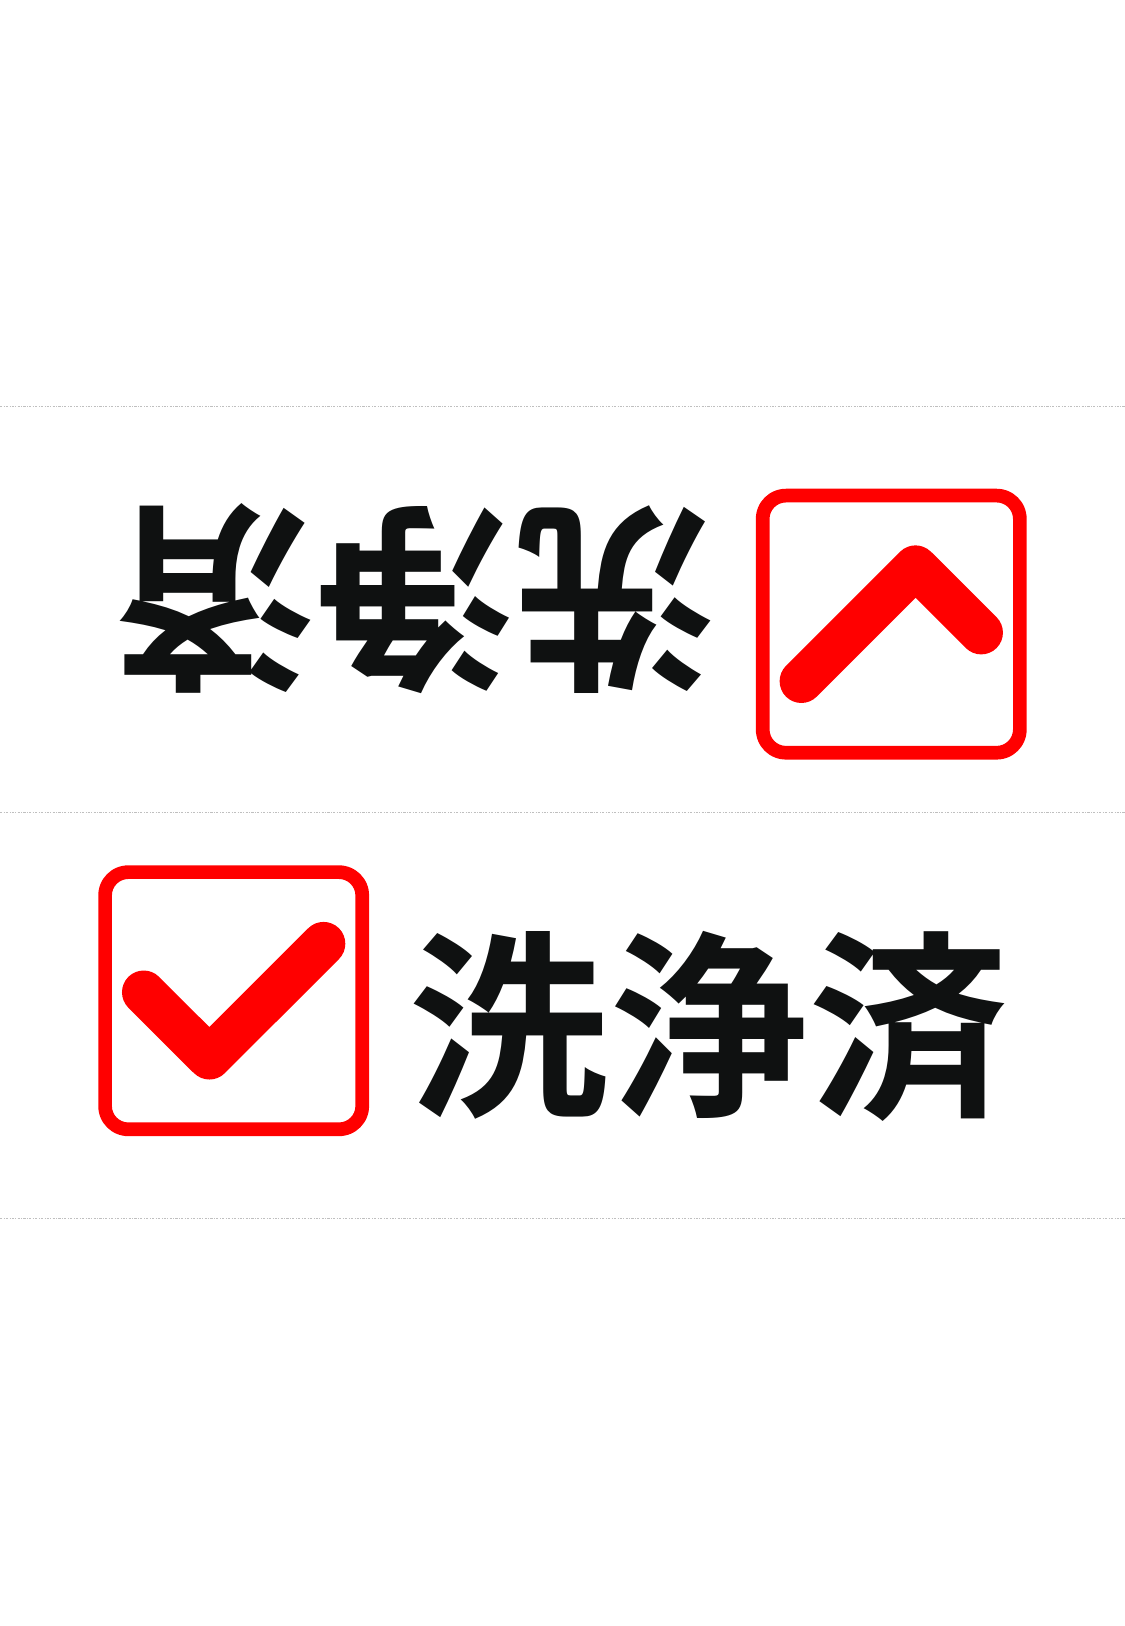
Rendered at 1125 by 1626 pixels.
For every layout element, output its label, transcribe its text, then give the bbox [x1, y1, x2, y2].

text_box 洗浄済 [101, 476, 732, 731]
text_box [97, 864, 371, 1138]
text_box 洗浄済 [393, 894, 1024, 1149]
text_box [754, 487, 1028, 761]
